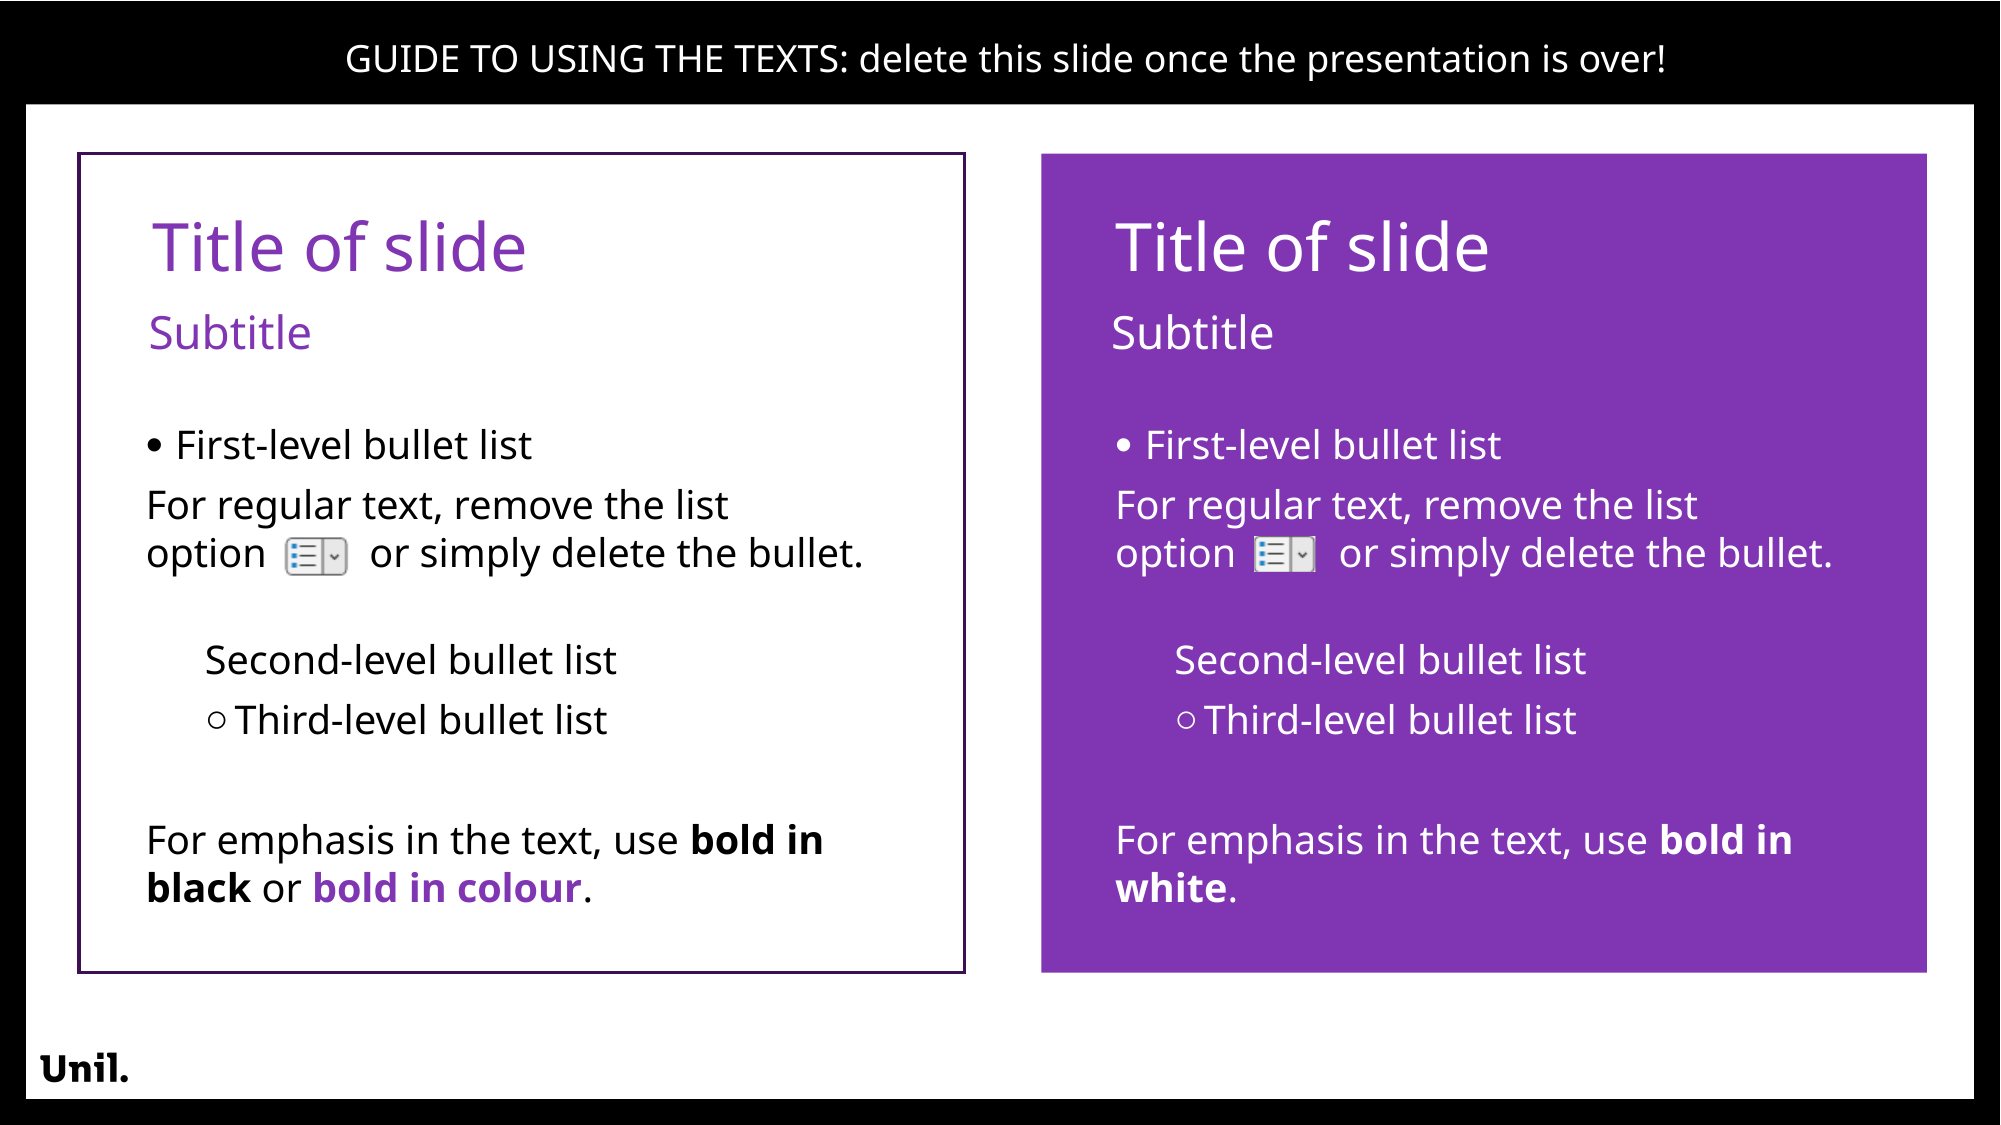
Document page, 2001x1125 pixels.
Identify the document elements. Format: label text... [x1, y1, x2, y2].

text_box Title of slide [1115, 214, 1732, 309]
text_box [12, 12, 1989, 1114]
text_box [1040, 152, 1928, 974]
text_box [77, 152, 966, 974]
picture [1253, 535, 1316, 572]
text_box GUIDE TO USING THE TEXTS: delete this slide once the presentation is over! [25, 11, 1988, 105]
picture [274, 524, 354, 587]
text_box Subtitle [1111, 309, 1794, 363]
text_box First-level bullet list For regular text, remove the list option or simply delete the bullet. Second-level bullet list Third-level bullet list For emphasis in the text, use bold in white. [1100, 412, 1922, 970]
